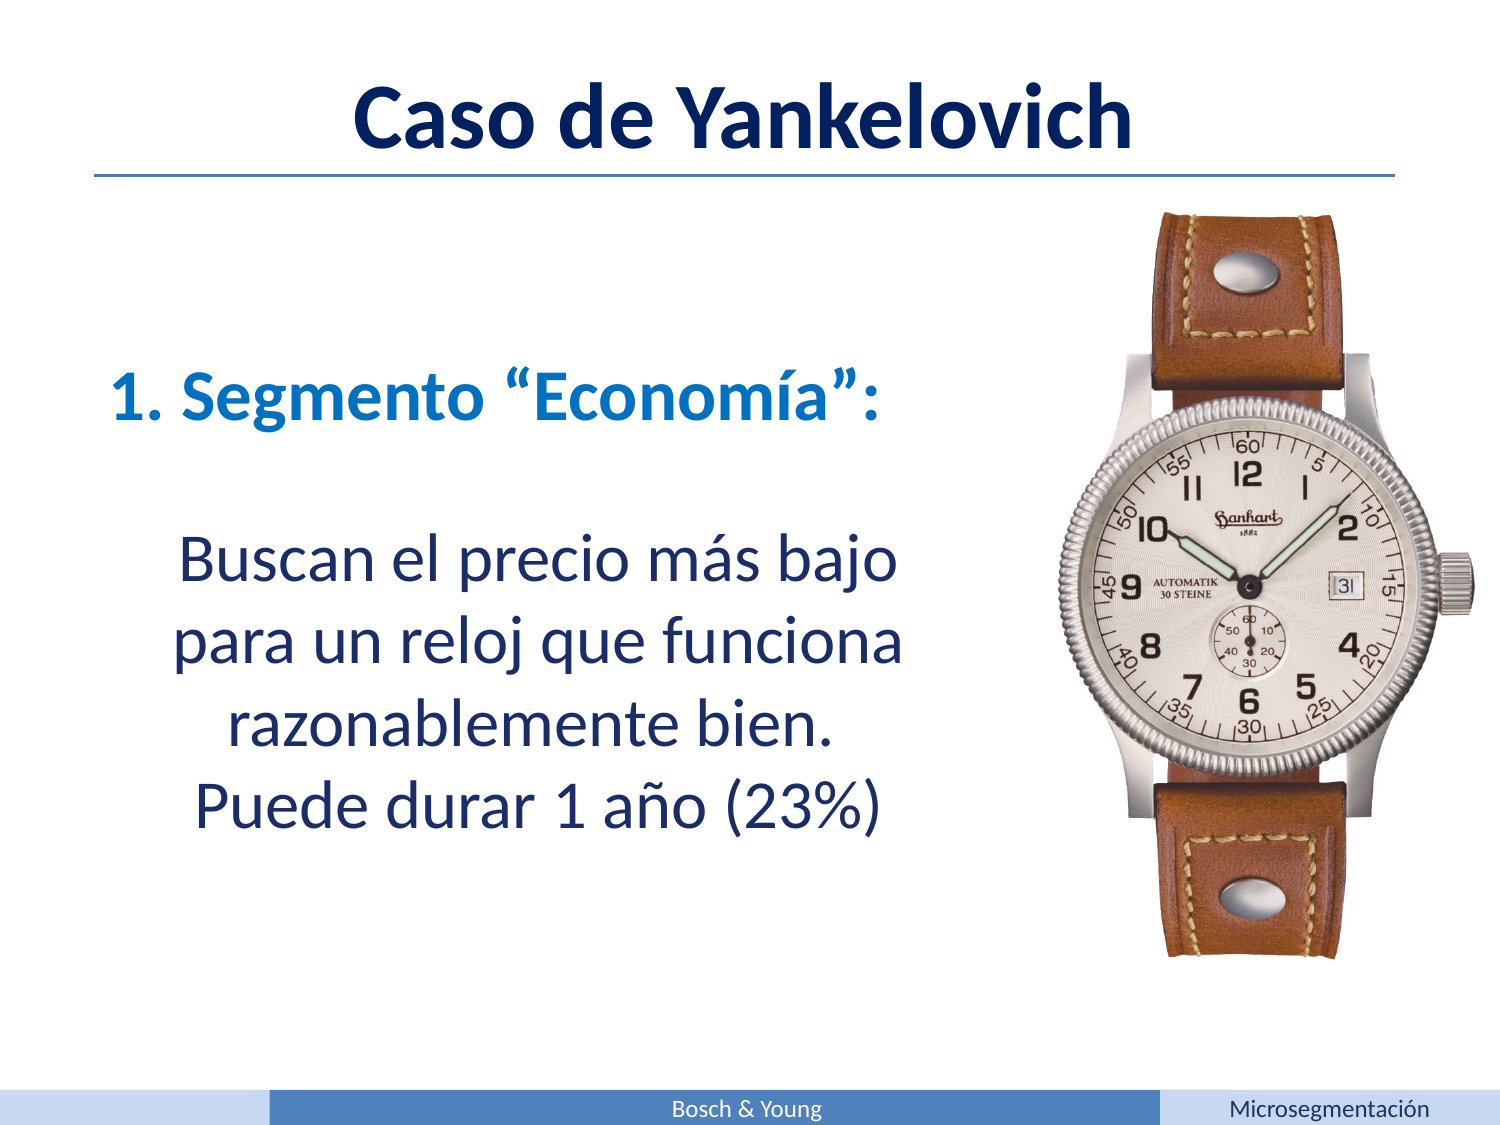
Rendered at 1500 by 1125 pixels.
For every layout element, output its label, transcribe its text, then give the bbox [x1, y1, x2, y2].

text_box Bosch & Young [272, 1088, 1158, 1125]
text_box Buscan el precio más bajo para un reloj que funciona razonablemente bien. Puede durar 1 año (23%) [105, 505, 973, 850]
text_box Microsegmentación [1158, 1088, 1500, 1125]
text_box 1. Segmento “Economía”: [93, 339, 973, 443]
picture [1042, 198, 1500, 982]
text_box [0, 1088, 272, 1125]
text_box Caso de Yankelovich [58, 46, 1430, 175]
